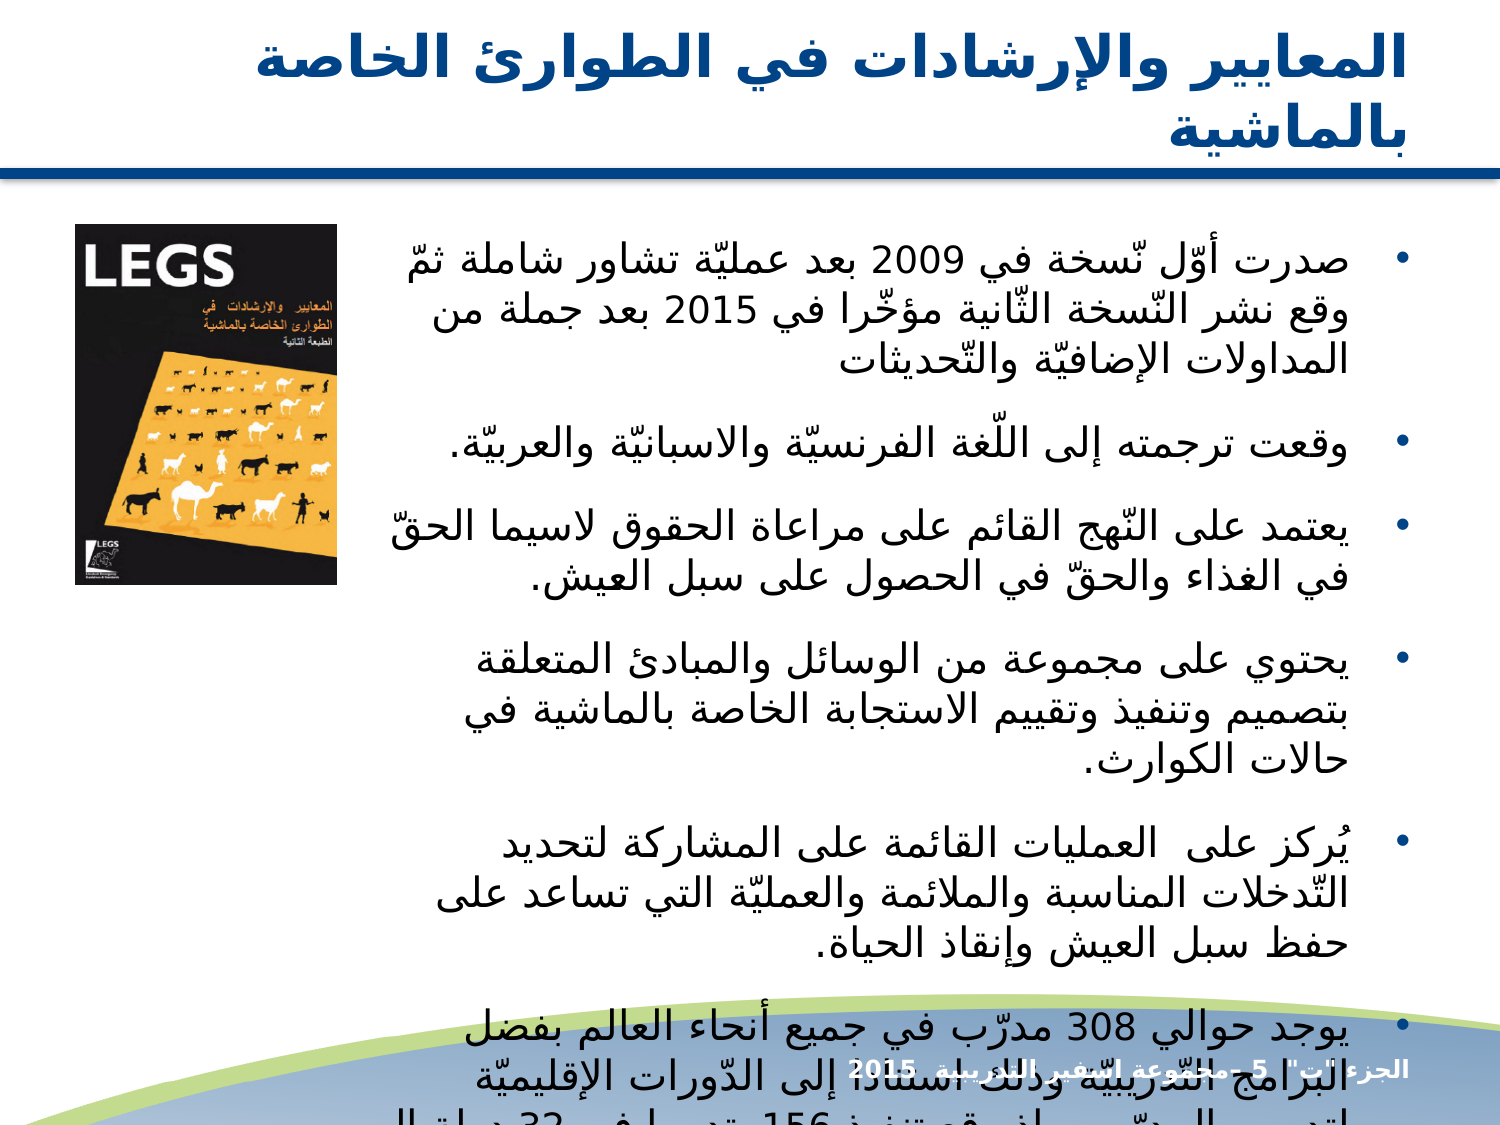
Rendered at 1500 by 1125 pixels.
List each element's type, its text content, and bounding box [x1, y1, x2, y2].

list صدرت أوّل نّسخة في 2009 بعد عمليّة تشاور شاملة ثمّ وقع نشر النّسخة الثّانية مؤخّرا في 2015 بعد جملة من المداولات الإضافيّة والتّحديثات وقعت ترجمته إلى اللّغة الفرنسيّة والاسبانيّة والعربيّة. يعتمد على النّهج القائم على مراعاة الحقوق لاسيما الحقّ في الغذاء والحقّ في الحصول على سبل العيش. يحتوي على مجموعة من الوسائل والمبادئ المتعلقة بتصميم وتنفيذ وتقييم الاستجابة الخاصة بالماشية في حالات الكوارث. يُركز على العمليات القائمة على المشاركة لتحديد التّدخلات المناسبة والملائمة والعمليّة التي تساعد على حفظ سبل العيش وإنقاذ الحياة. يوجد حوالي 308 مدرّب في جميع أنحاء العالم بفضل البرامج التّدريبيّة وذلك استنادا إلى الدّورات الإقليميّة لتدريب المدرّبين ،إذ وقع تنفيذ 156 تدريبا في 32 دولة إلى حدّ هذا اليوم. [336, 224, 1425, 1010]
picture [0, 992, 1500, 1125]
picture [74, 224, 337, 585]
footer الجزء "ت" 5 –مجموعة اسفير التدريبية 2015 [679, 1038, 1425, 1099]
title المعايير والإرشادات في الطوارئ الخاصة بالماشية [75, 0, 1425, 178]
